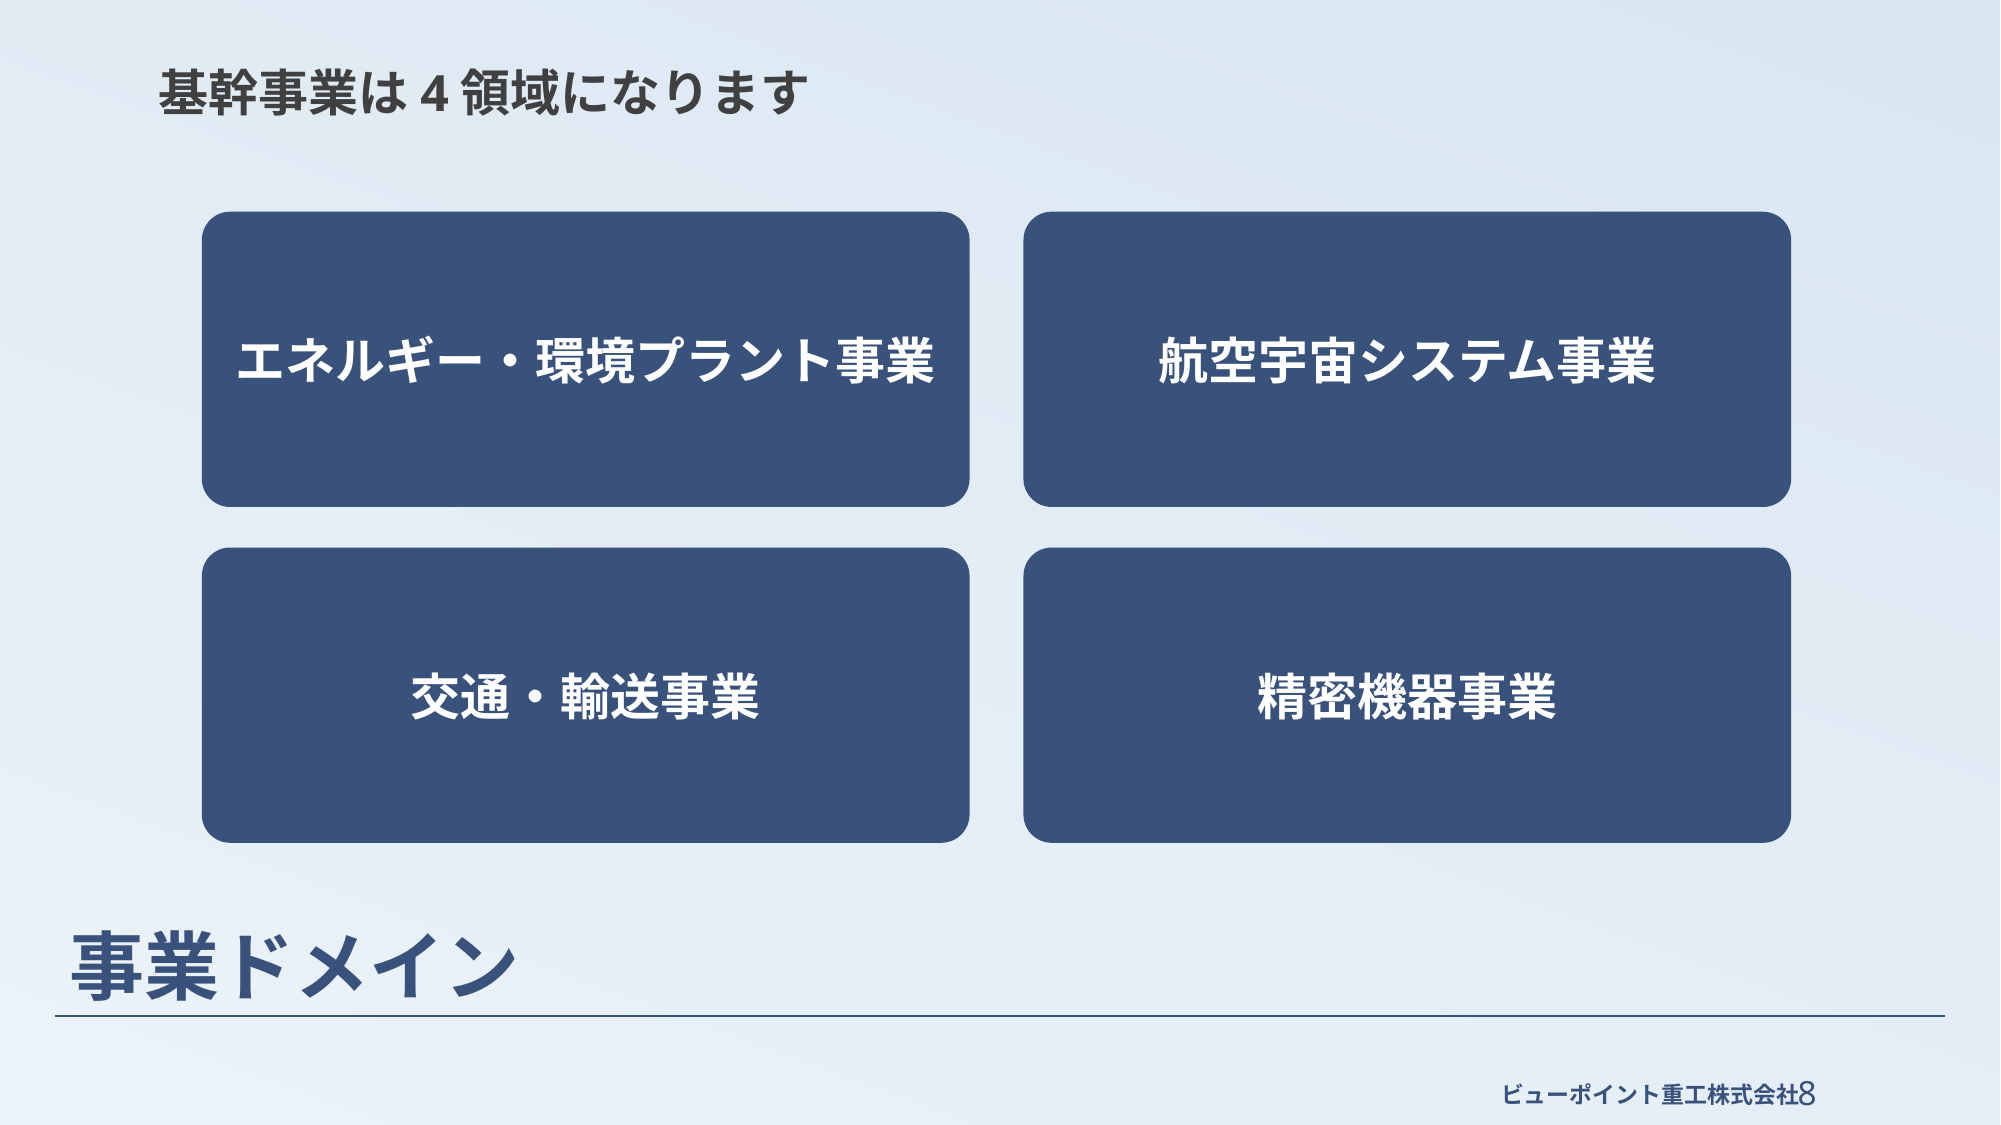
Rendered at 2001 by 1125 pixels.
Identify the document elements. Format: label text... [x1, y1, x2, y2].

text_box 基幹事業は4領域になります [143, 54, 826, 130]
text_box 交通・輸送事業 [200, 545, 972, 845]
title 事業ドメイン [54, 923, 1855, 1017]
text_box 精密機器事業 [1021, 545, 1793, 845]
text_box 航空宇宙システム事業 [1021, 210, 1793, 509]
text_box エネルギー・環境プラント事業 [200, 210, 972, 509]
